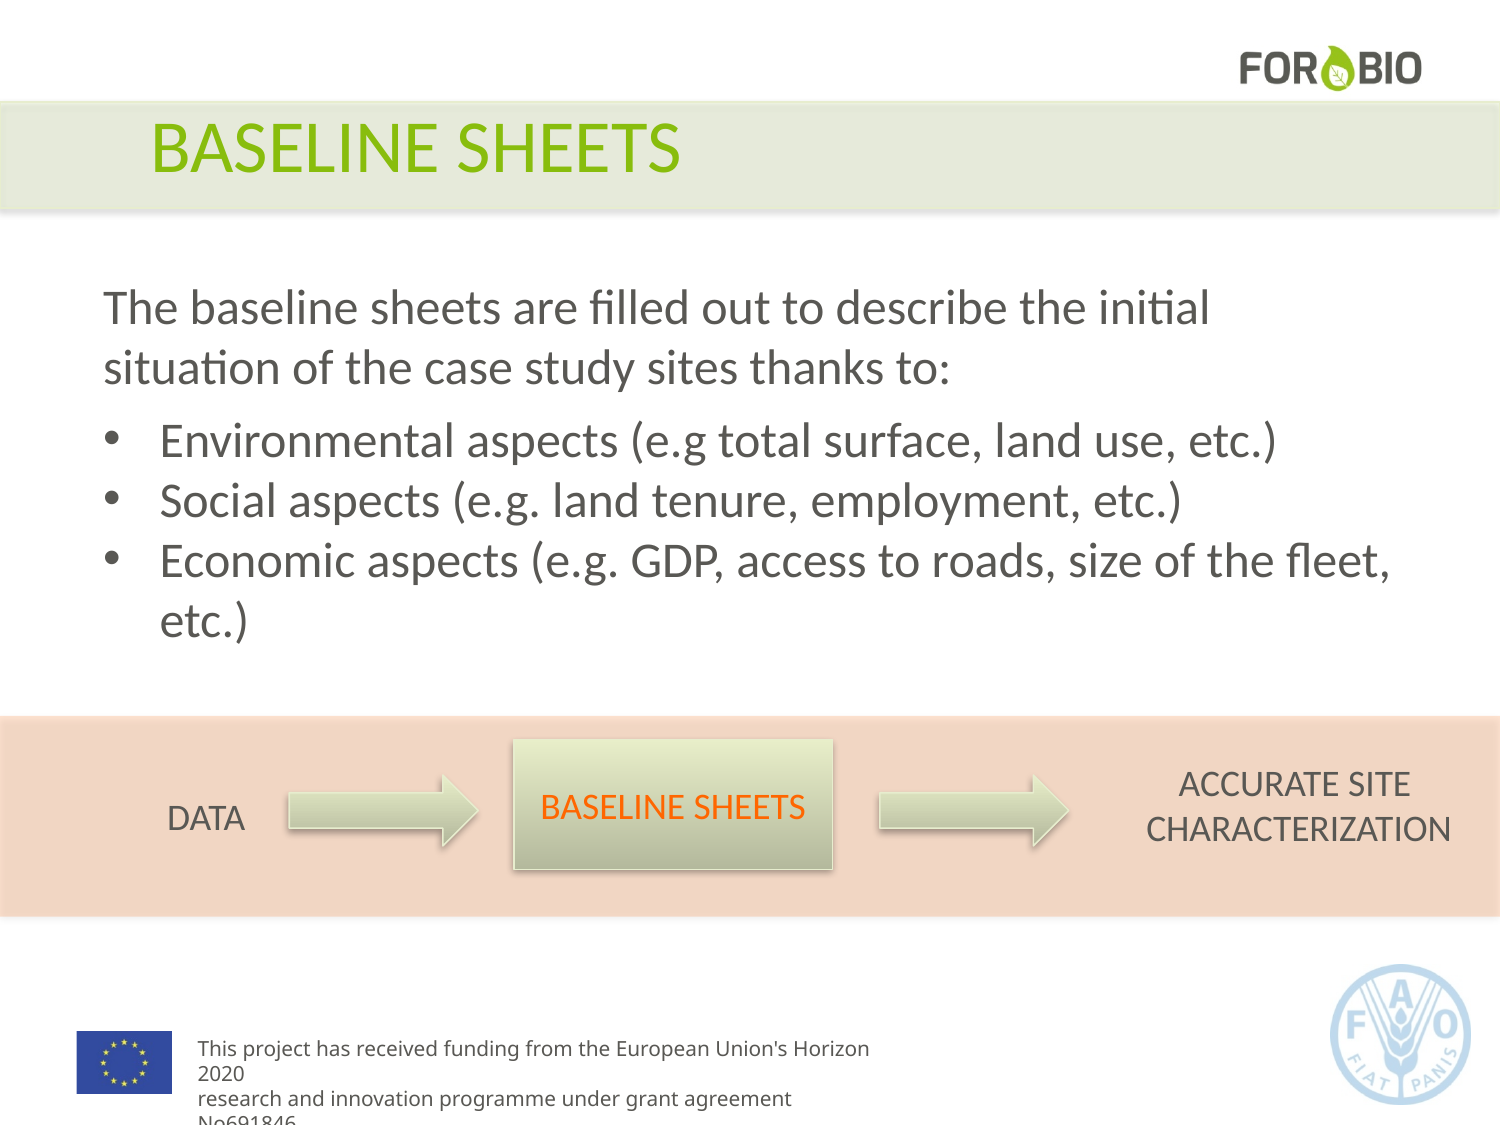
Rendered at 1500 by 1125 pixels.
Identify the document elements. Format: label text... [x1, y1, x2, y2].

picture [1187, 23, 1473, 101]
text_box DATA [152, 785, 261, 846]
text_box BASELINE SHEETS [135, 89, 1258, 195]
text_box [0, 715, 1500, 917]
picture [1330, 963, 1471, 1105]
text_box [288, 774, 479, 847]
text_box ACCURATE SITE CHARACTERIZATION [1131, 751, 1468, 857]
text_box [879, 774, 1070, 847]
text_box [0, 101, 1500, 209]
picture [76, 1031, 172, 1094]
text_box BASELINE SHEETS [513, 739, 833, 870]
text_box The baseline sheets are filled out to describe the initial situation of the case study sites thanks to: Environmental aspects (e.g total surface, land use, etc.) Social aspects (e.g. land tenure, employment, etc.) Economic aspects (e.g. GDP, access to roads, size of the fleet, etc.) [88, 267, 1412, 655]
